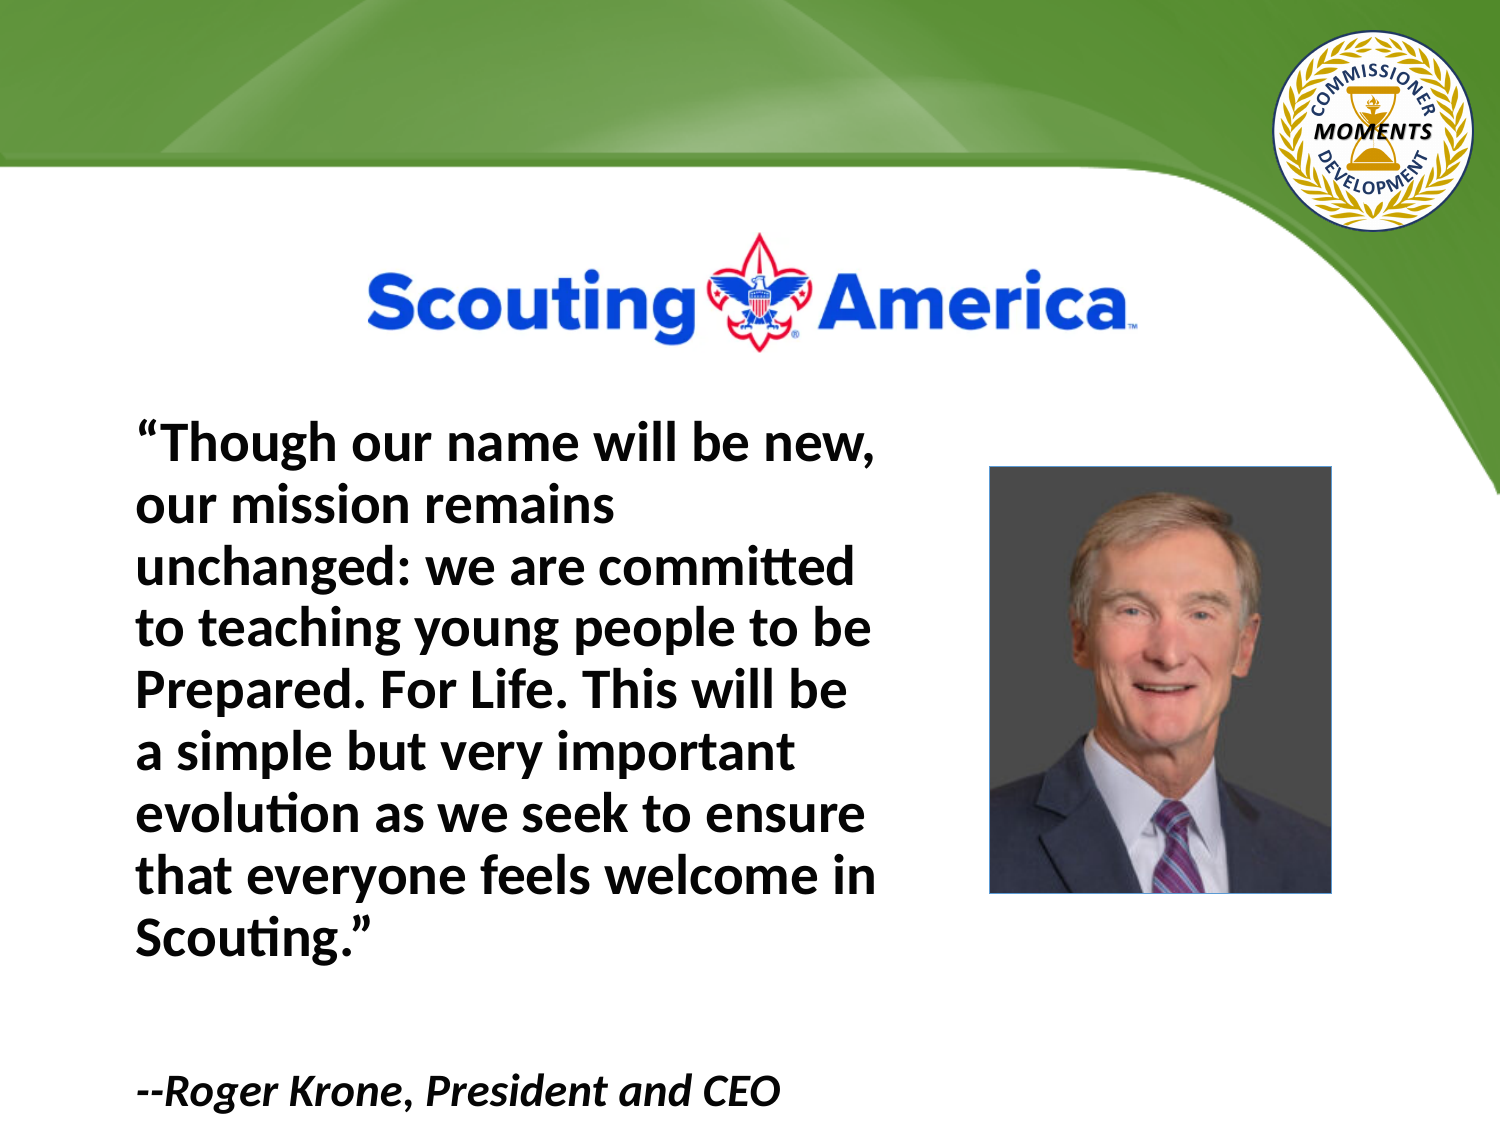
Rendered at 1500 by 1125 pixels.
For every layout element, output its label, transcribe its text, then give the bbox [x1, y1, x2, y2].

picture [989, 466, 1332, 894]
picture [1272, 30, 1474, 232]
list “Though our name will be new, our mission remains unchanged: we are committed to teaching young people to be Prepared. For Life. This will be a simple but very important evolution as we seek to ensure that everyone feels welcome in Scouting.” --Roger Krone, President and CEO [120, 404, 901, 1125]
picture [359, 231, 1141, 356]
